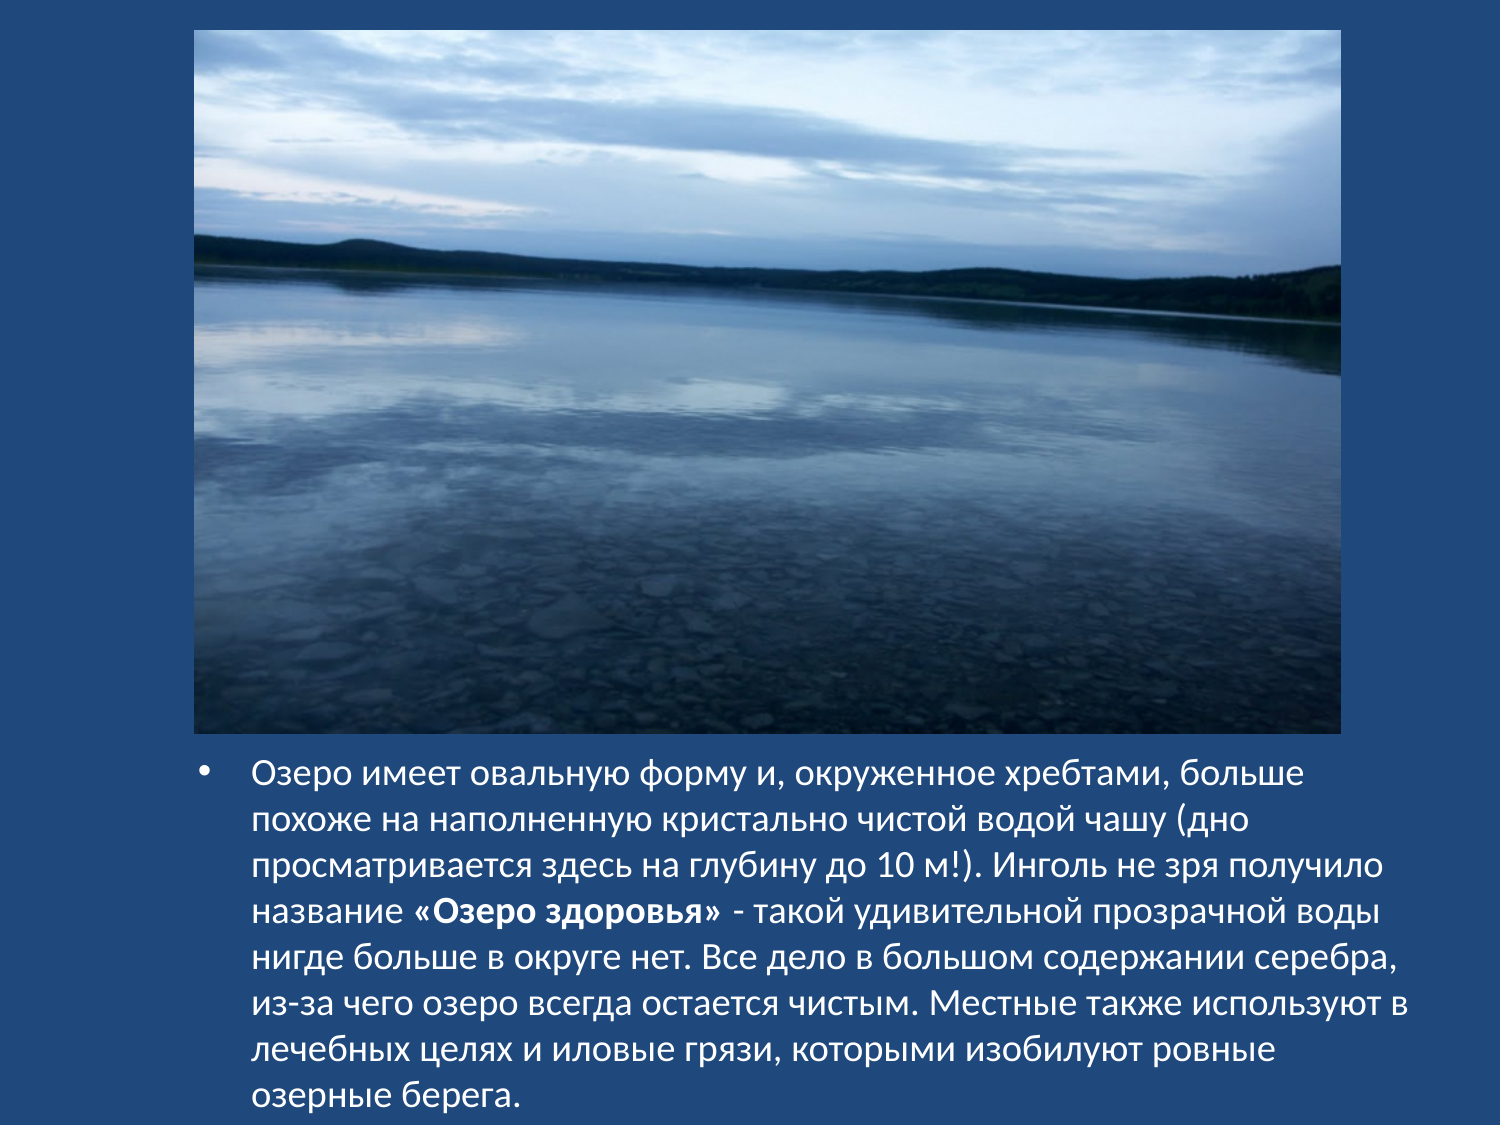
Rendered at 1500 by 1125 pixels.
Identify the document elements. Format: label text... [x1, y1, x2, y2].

list Озеро имеет овальную форму и, окруженное хребтами, больше похоже на наполненную кристально чистой водой чашу (дно просматривается здесь на глубину до 10 м!). Инголь не зря получило название «Озеро здоровья» - такой удивительной прозрачной воды нигде больше в округе нет. Все дело в большом содержании серебра, из-за чего озеро всегда остается чистым. Местные также используют в лечебных целях и иловые грязи, которыми изобилуют ровные озерные берега. [183, 739, 1425, 1125]
picture [194, 30, 1341, 735]
